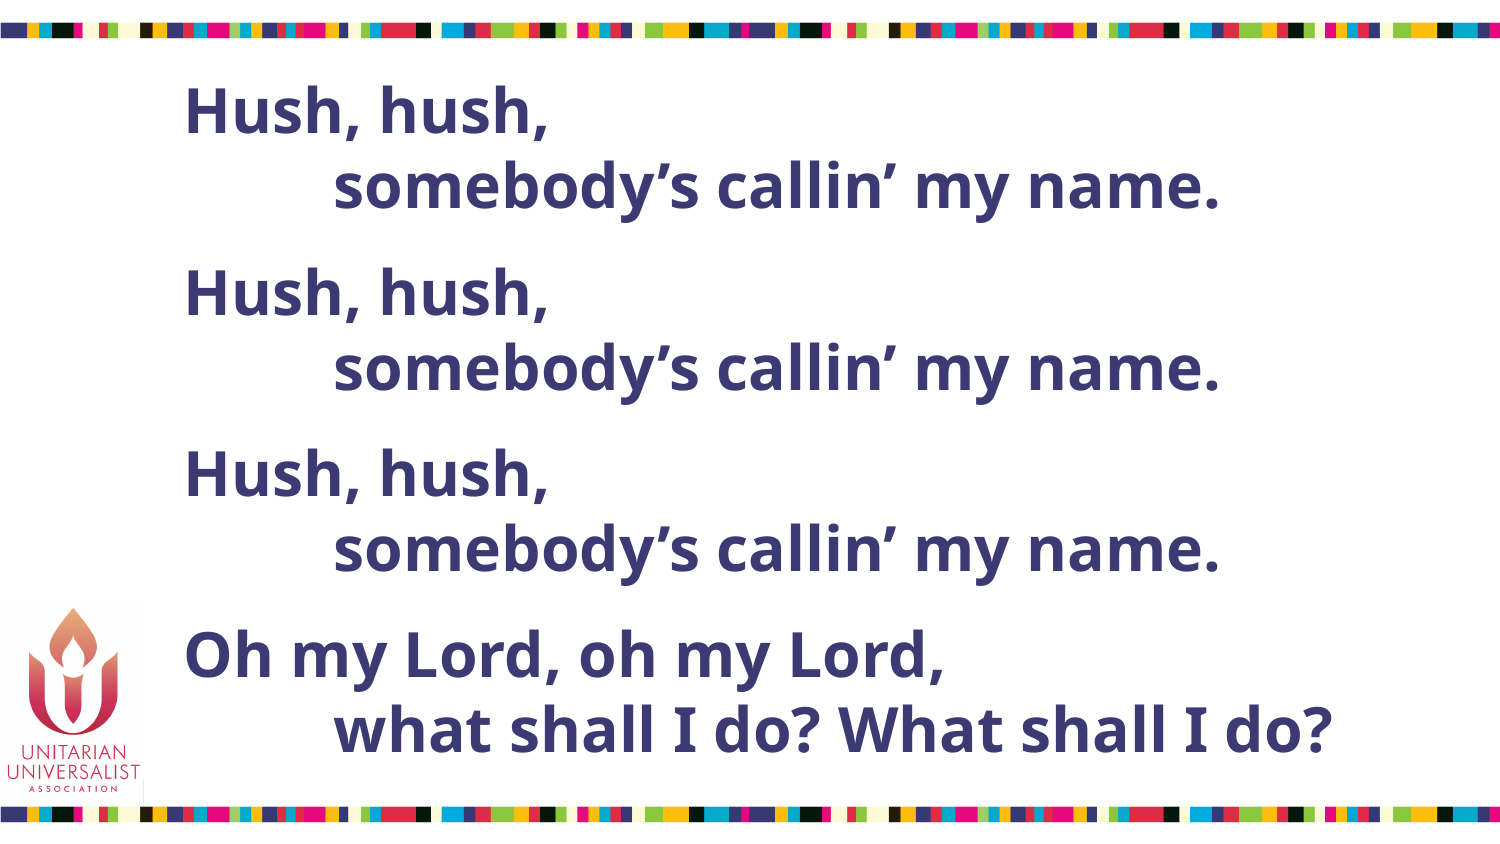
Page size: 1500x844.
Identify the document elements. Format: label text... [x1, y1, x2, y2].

text_box Hush, hush, somebody’s callin’ my name. Hush, hush, somebody’s callin’ my name. Hush, hush, somebody’s callin’ my name. Oh my Lord, oh my Lord, what shall I do? What shall I do? [168, 56, 1421, 780]
picture [0, 22, 1500, 40]
picture [0, 600, 1500, 824]
